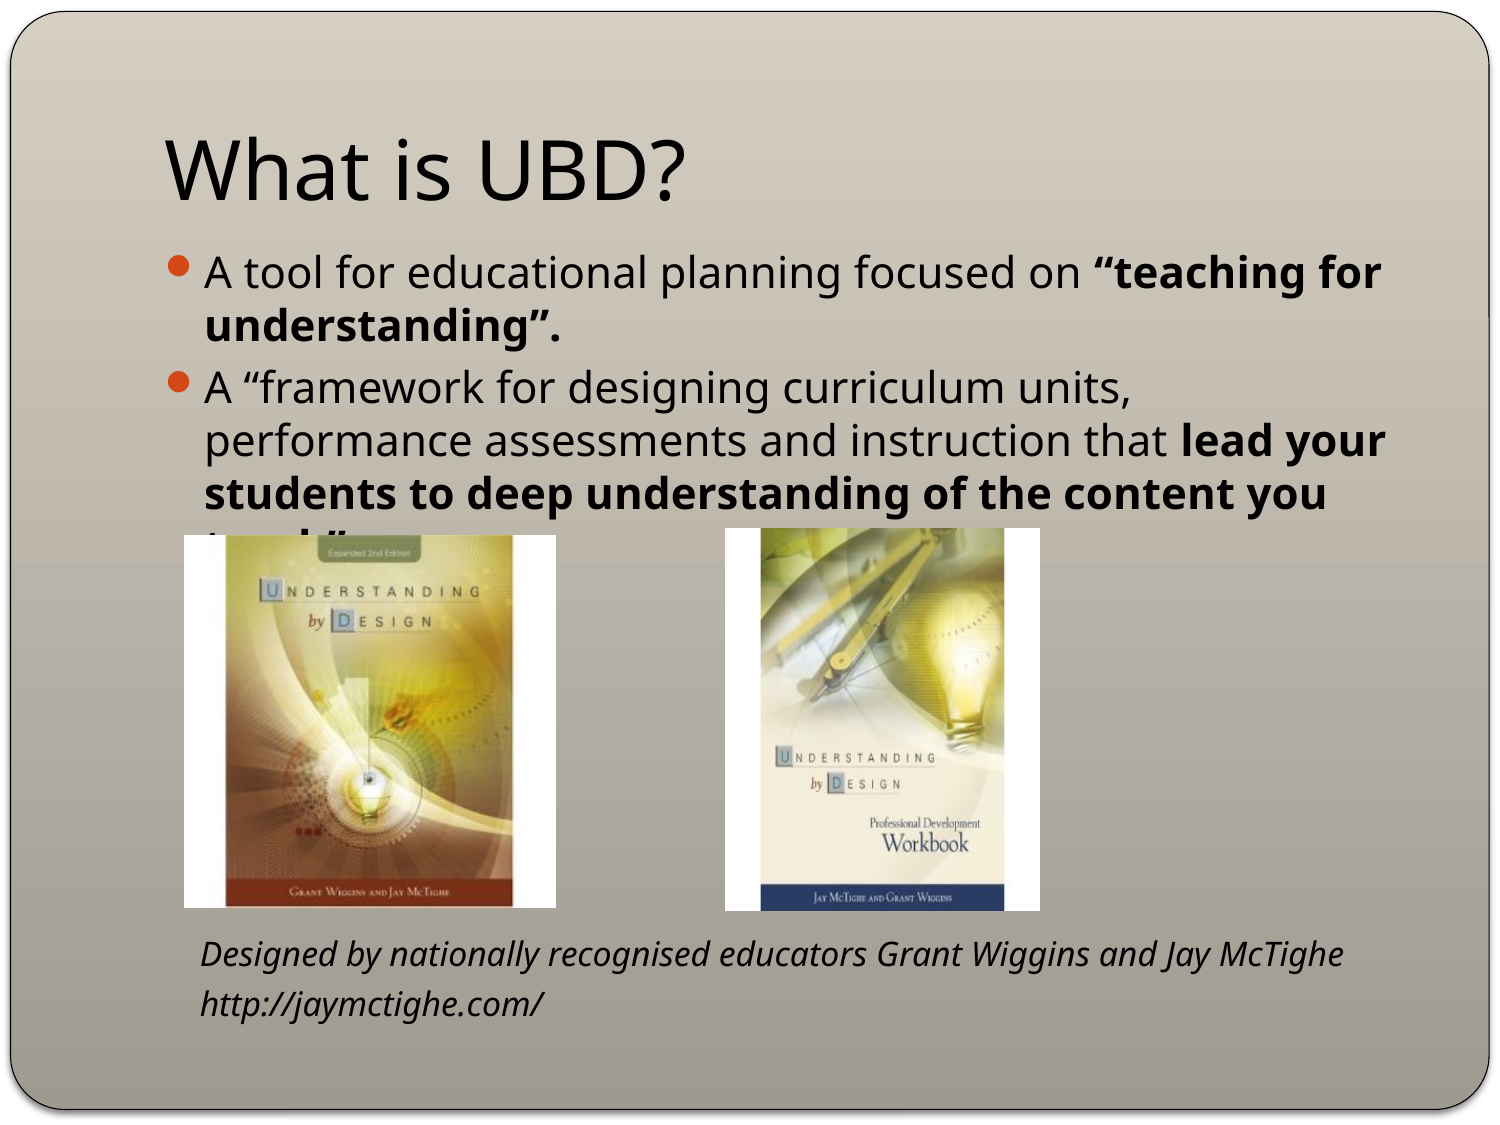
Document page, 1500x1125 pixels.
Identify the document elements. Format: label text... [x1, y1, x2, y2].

list A tool for educational planning focused on “teaching for understanding”. A “framework for designing curriculum units, performance assessments and instruction that lead your students to deep understanding of the content you teach” Designed by nationally recognised educators Grant Wiggins and Jay McTighe http://jaymctighe.com/ [150, 237, 1425, 1034]
picture [184, 535, 556, 908]
title What is UBD? [150, 45, 1425, 233]
picture [724, 528, 1040, 911]
